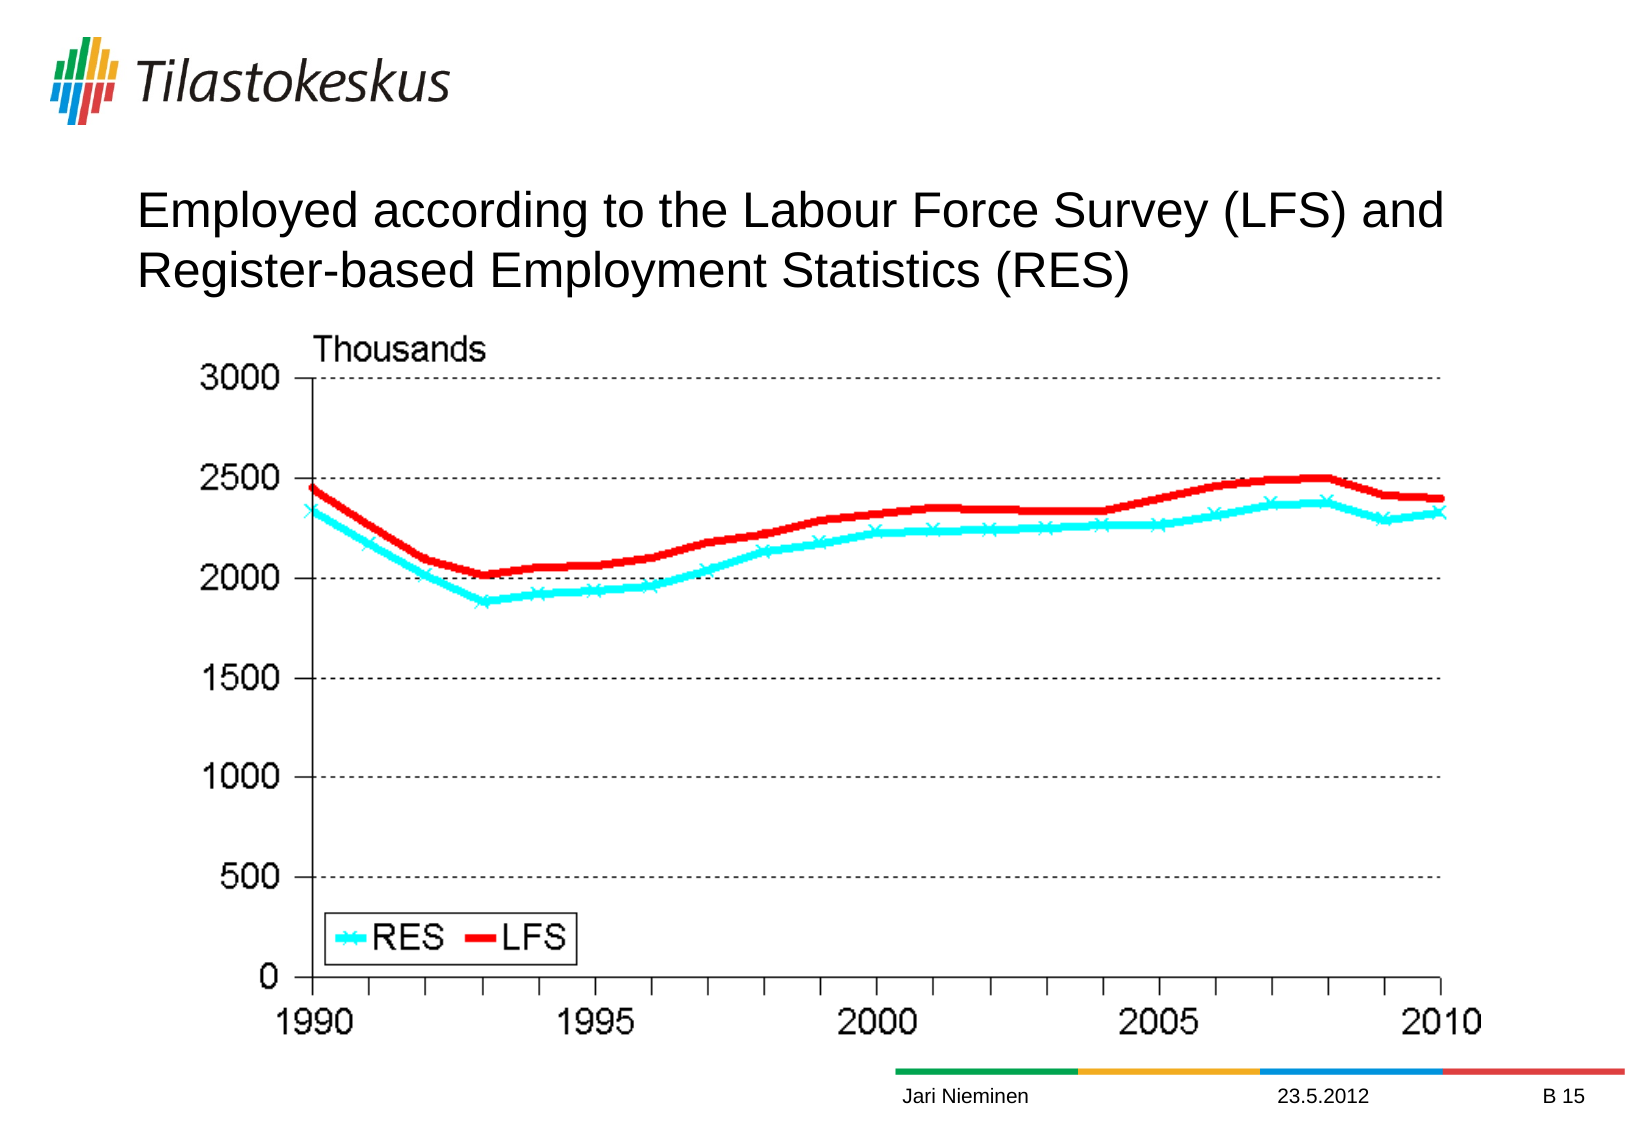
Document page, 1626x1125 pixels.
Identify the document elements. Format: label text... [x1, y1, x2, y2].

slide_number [1262, 1074, 1509, 1125]
picture [50, 37, 450, 125]
slide_number B 15 [1509, 1074, 1601, 1125]
title Employed according to the Labour Force Survey (LFS) and Register-based Employment Statistics (RES) [121, 137, 1504, 338]
footer Jari Nieminen [887, 1074, 1251, 1125]
picture [197, 325, 1482, 1044]
